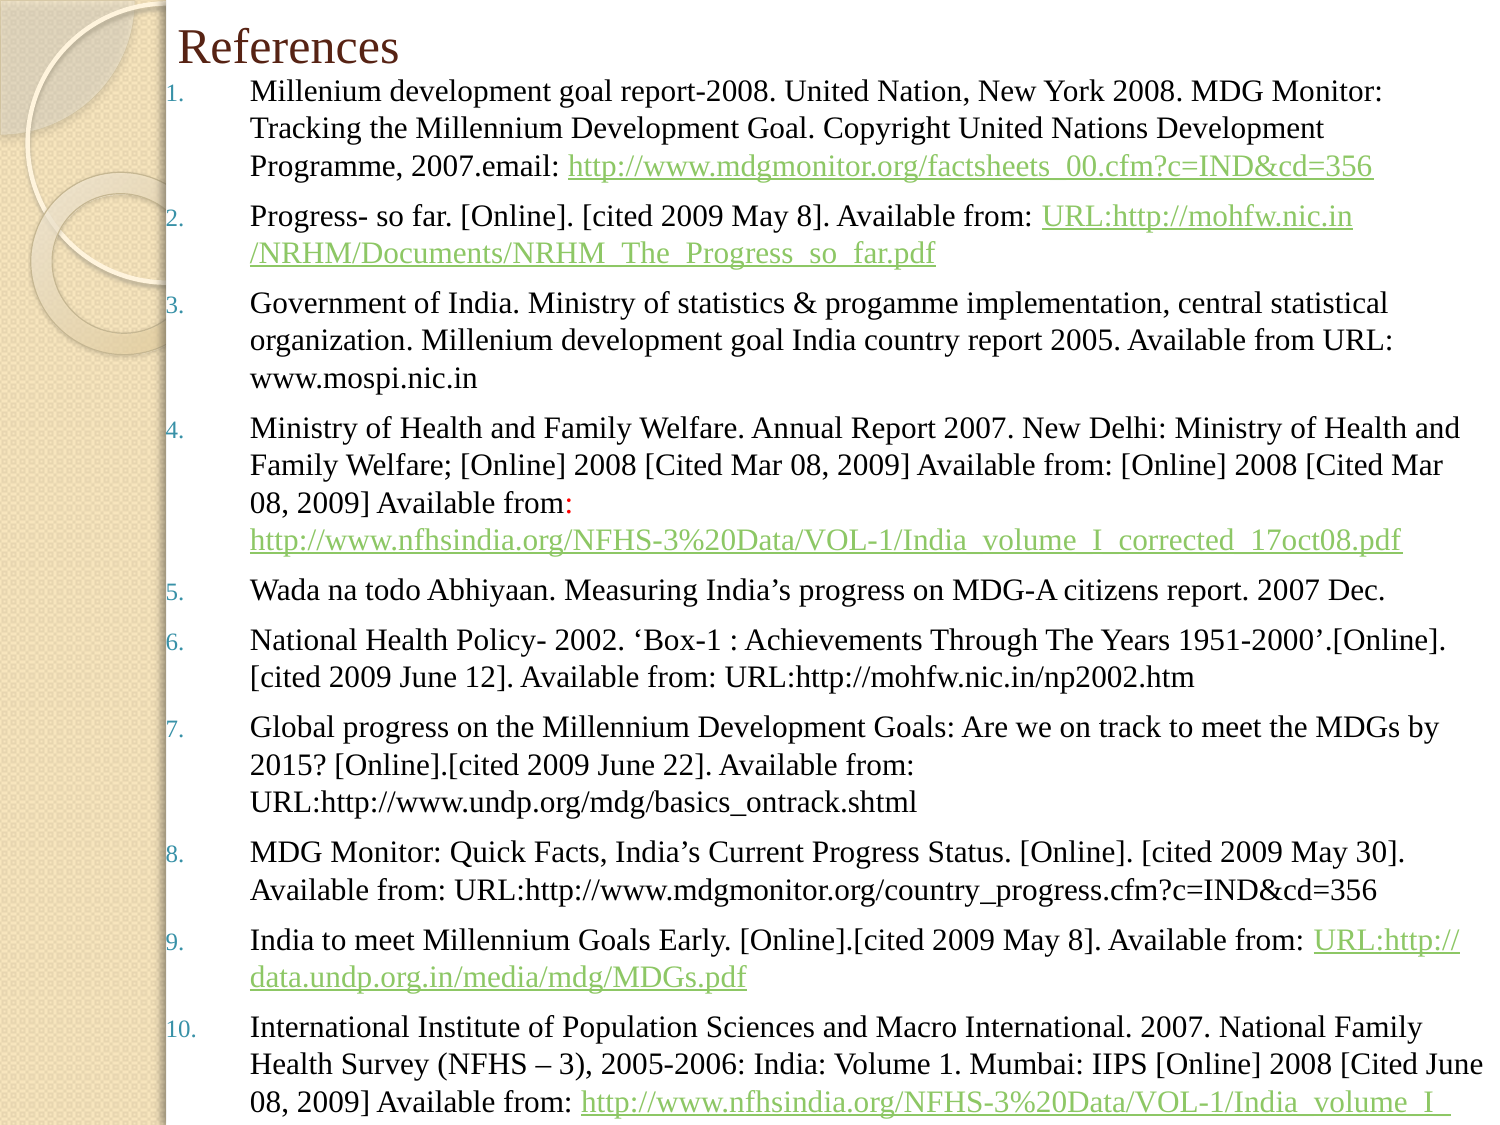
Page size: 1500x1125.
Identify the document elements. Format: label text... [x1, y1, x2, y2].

list Millenium development goal report-2008. United Nation, New York 2008. MDG Monitor: Tracking the Millennium Development Goal. Copyright United Nations Development Programme, 2007.email: http://www.mdgmonitor.org/factsheets_00.cfm?c=IND&cd=356 Progress- so far. [Online]. [cited 2009 May 8]. Available from: URL:http://mohfw.nic.in/NRHM/Documents/NRHM_The_Progress_so_far.pdf Government of India. Ministry of statistics & progamme implementation, central statistical organization. Millenium development goal India country report 2005. Available from URL: www.mospi.nic.in Ministry of Health and Family Welfare. Annual Report 2007. New Delhi: Ministry of Health and Family Welfare; [Online] 2008 [Cited Mar 08, 2009] Available from: [Online] 2008 [Cited Mar 08, 2009] Available from: http://www.nfhsindia.org/NFHS-3%20Data/VOL-1/India_volume_I_corrected_17oct08.pdf Wada na todo Abhiyaan. Measuring India’s progress on MDG-A citizens report. 2007 Dec. National Health Policy- 2002. ‘Box-1 : Achievements Through The Years 1951-2000’.[Online].[cited 2009 June 12]. Available from: URL:http://mohfw.nic.in/np2002.htm Global progress on the Millennium Development Goals: Are we on track to meet the MDGs by 2015? [Online].[cited 2009 June 22]. Available from: URL:http://www.undp.org/mdg/basics_ontrack.shtml MDG Monitor: Quick Facts, India’s Current Progress Status. [Online]. [cited 2009 May 30]. Available from: URL:http://www.mdgmonitor.org/country_progress.cfm?c=IND&cd=356 India to meet Millennium Goals Early. [Online].[cited 2009 May 8]. Available from: URL:http://data.undp.org.in/media/mdg/MDGs.pdf International Institute of Population Sciences and Macro International. 2007. National Family Health Survey (NFHS – 3), 2005-2006: India: Volume 1. Mumbai: IIPS [Online] 2008 [Cited June 08, 2009] Available from: http://www.nfhsindia.org/NFHS-3%20Data/VOL-1/India_volume_I_ [137, 62, 1500, 988]
title References [162, 0, 1393, 62]
